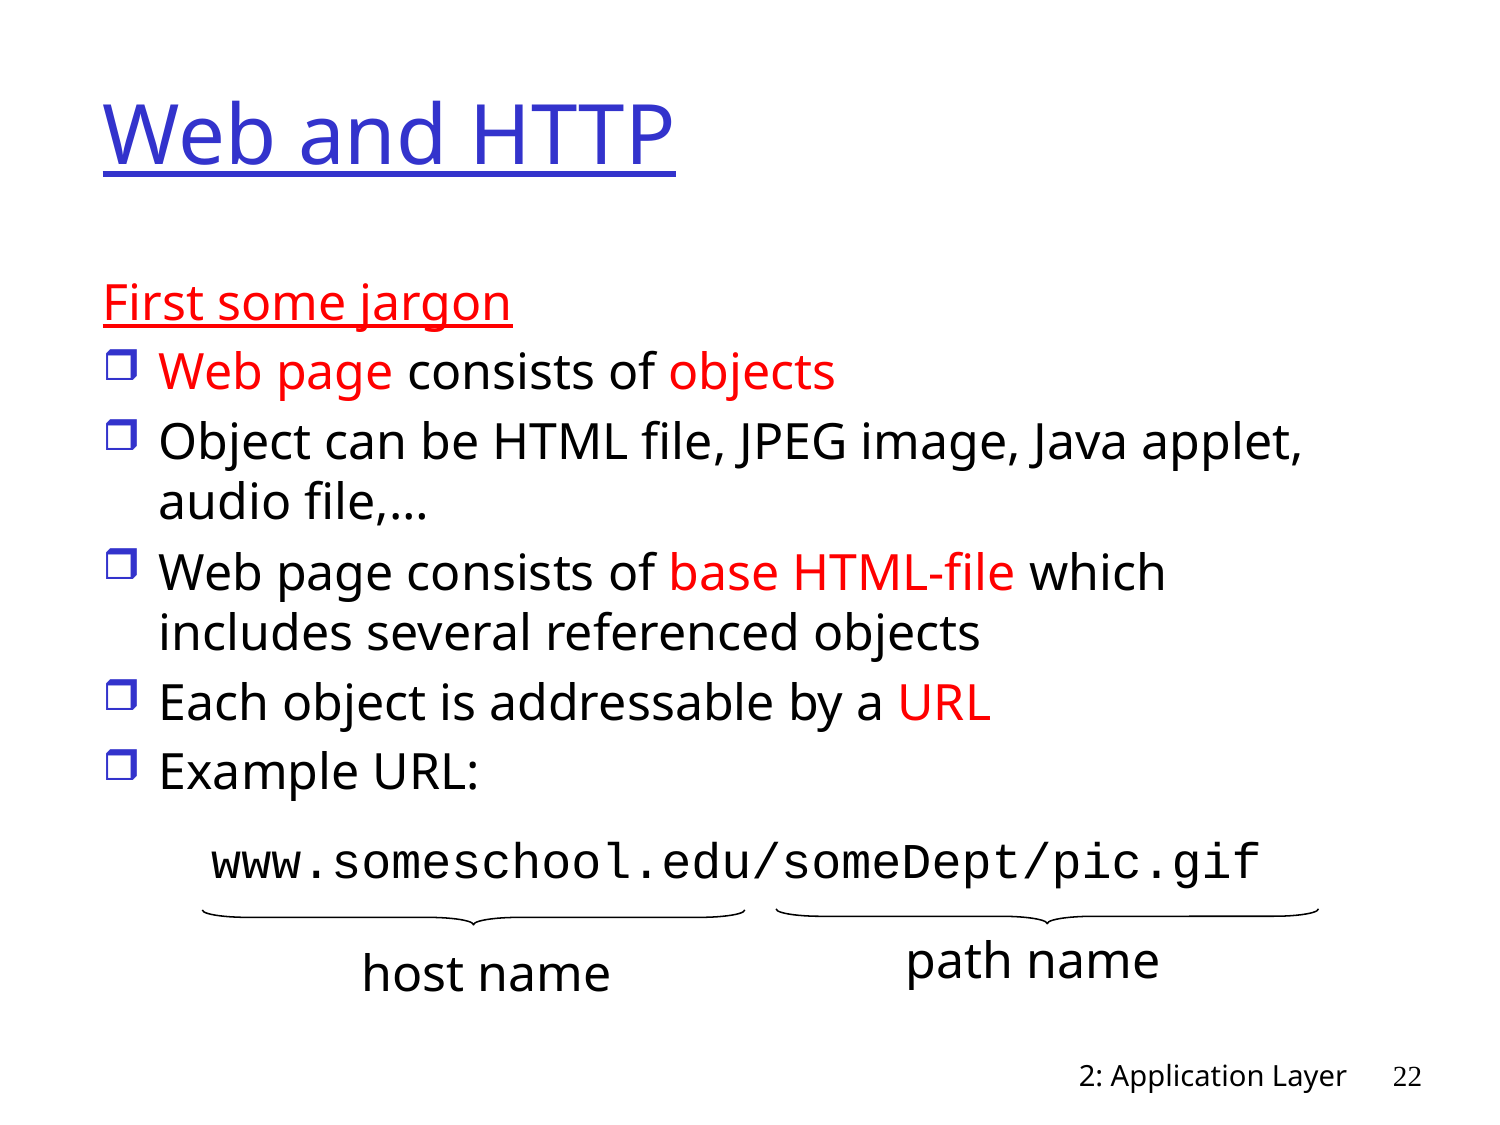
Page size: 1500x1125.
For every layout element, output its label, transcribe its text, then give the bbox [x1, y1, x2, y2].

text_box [196, 821, 1319, 1010]
slide_number 22 [1362, 1049, 1438, 1125]
title Web and HTTP [87, 37, 1363, 226]
list First some jargon Web page consists of objects Object can be HTML file, JPEG image, Java applet, audio file,… Web page consists of base HTML-file which includes several referenced objects Each object is addressable by a URL Example URL: [87, 262, 1363, 1026]
footer 2: Application Layer [887, 1049, 1362, 1125]
